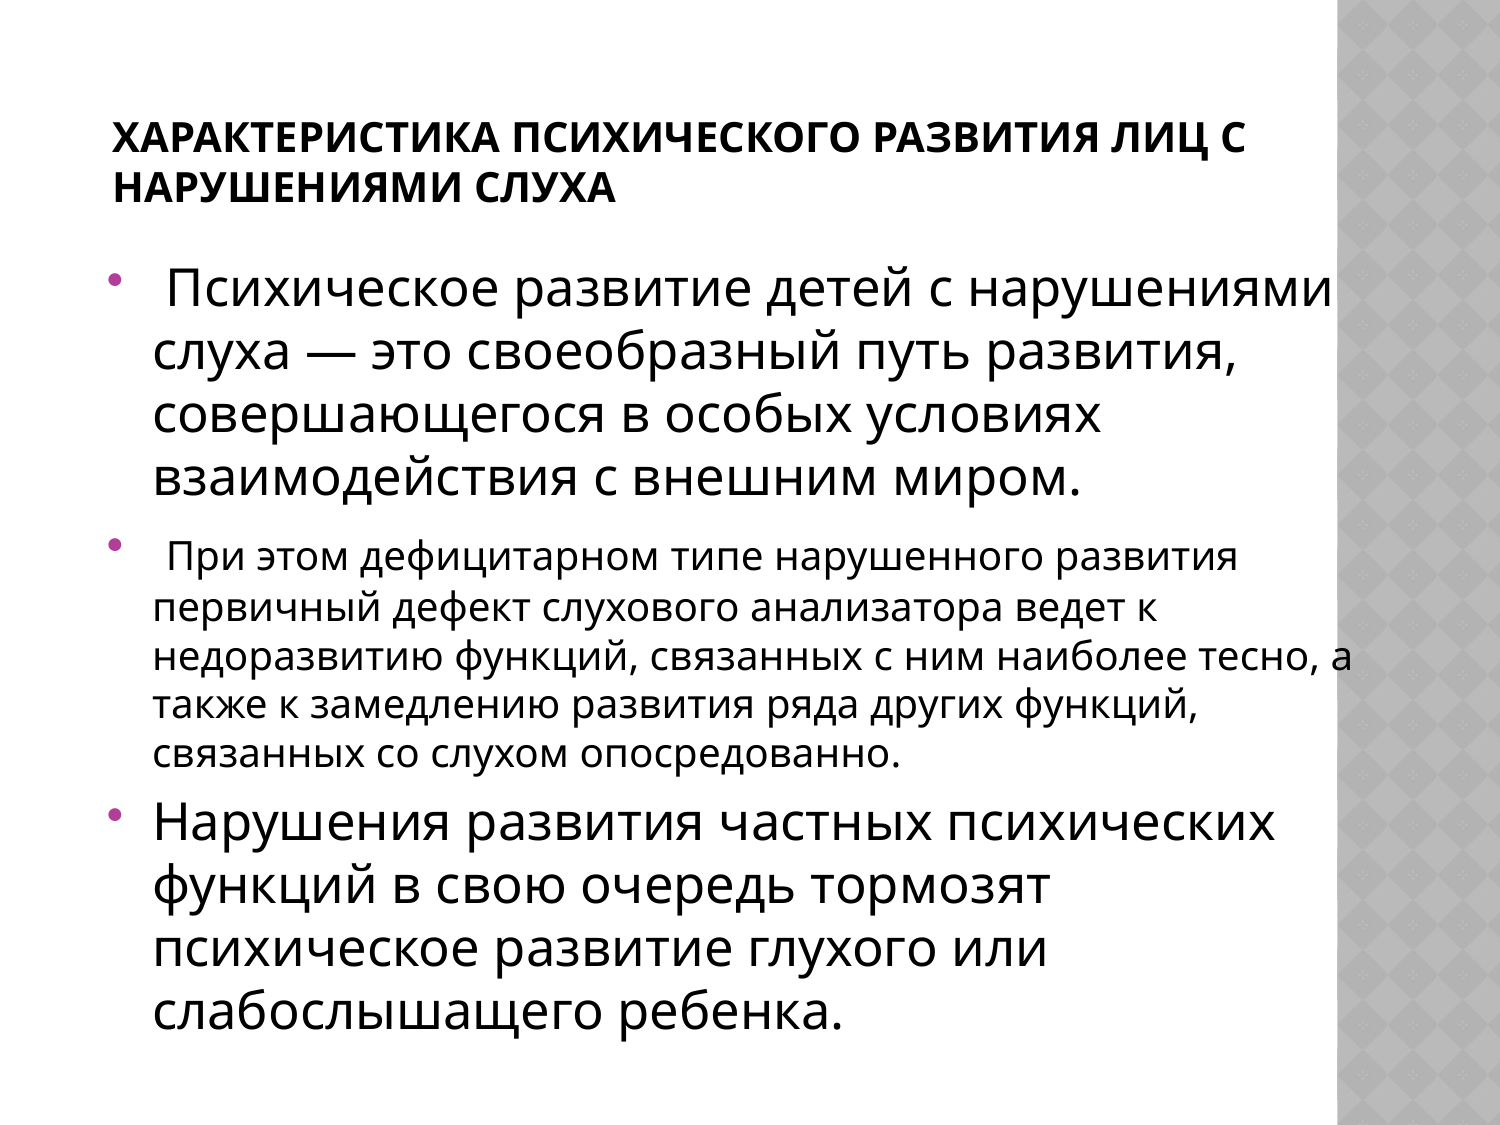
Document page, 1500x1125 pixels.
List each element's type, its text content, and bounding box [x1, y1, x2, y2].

title Характеристика психического развития лиц с нарушениями слуха [105, 35, 1331, 211]
list Психическое развитие детей с нарушениями слуха — это своеобразный путь развития, совершающегося в особых условиях взаимодействия с внешним миром. При этом дефицитарном типе нарушенного развития первичный дефект слухового анализатора ведет к недоразвитию функций, связанных с ним наиболее тесно, а также к замедлению развития ряда других функций, связанных со слухом опосредованно. Нарушения развития частных психических функций в свою очередь тормозят психическое развитие глухого или слабослышащего ребенка. [93, 246, 1378, 1062]
